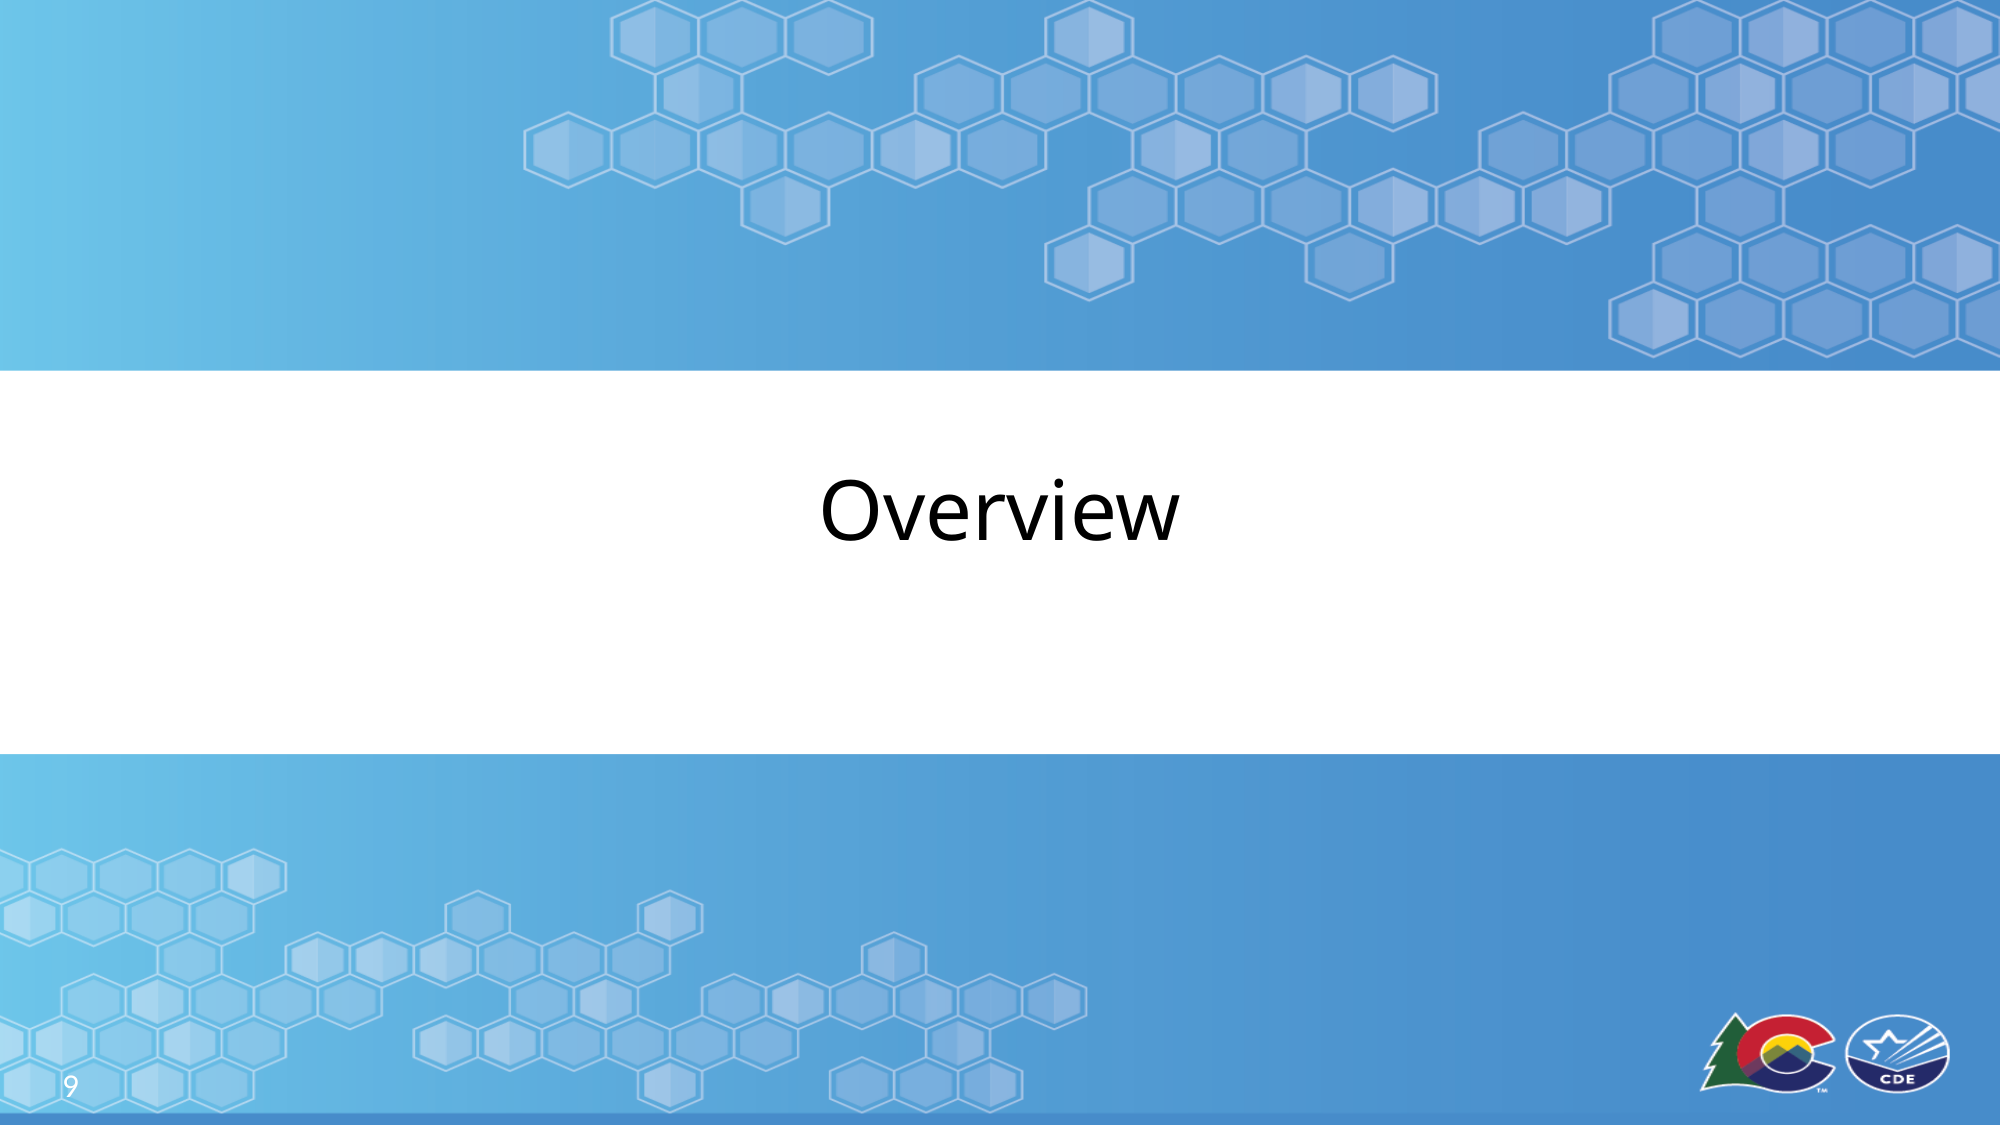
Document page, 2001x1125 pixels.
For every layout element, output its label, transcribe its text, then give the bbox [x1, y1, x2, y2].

title Overview [0, 370, 2000, 755]
slide_number 9 [47, 1054, 498, 1115]
picture [0, 755, 2000, 1125]
picture [0, 0, 2000, 370]
